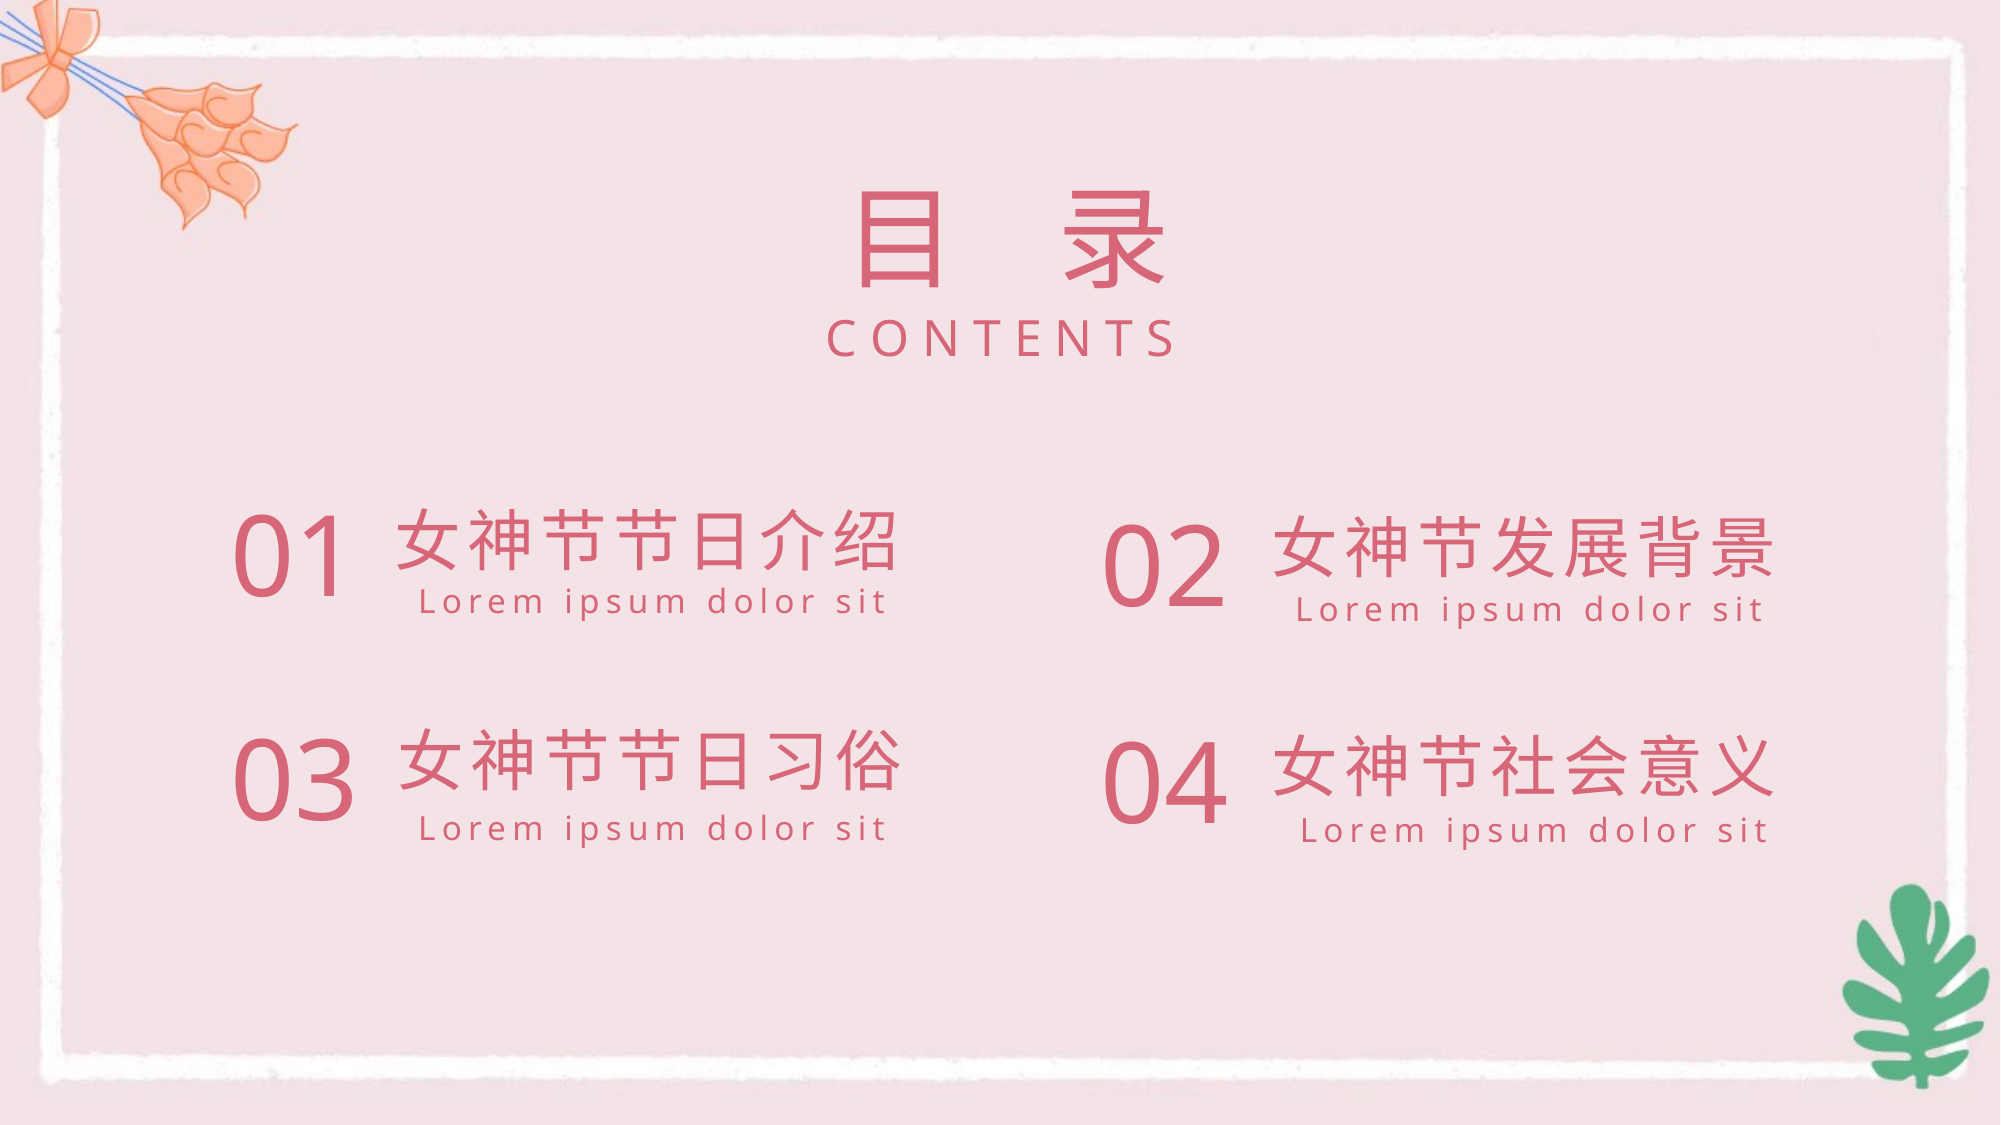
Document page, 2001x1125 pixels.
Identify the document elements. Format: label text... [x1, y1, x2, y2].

picture [0, 0, 2001, 1125]
text_box Lorem ipsum dolor sit [403, 783, 1035, 855]
text_box 女神节节日介绍 [414, 480, 935, 557]
text_box 01 [216, 476, 414, 627]
text_box 04 [1085, 703, 1338, 853]
text_box 女神节社会意义 [1338, 707, 1812, 786]
text_box 女神节发展背景 [1338, 488, 1812, 564]
text_box 女神节节日习俗 [468, 700, 938, 783]
text_box 03 [216, 700, 468, 851]
text_box 02 [1085, 486, 1338, 637]
title 目 录 [204, 145, 1812, 310]
text_box Lorem ipsum dolor sit [1284, 786, 1917, 857]
text_box Lorem ipsum dolor sit [403, 557, 1035, 629]
text_box Lorem ipsum dolor sit [1338, 564, 1912, 636]
text_box C O N T E N T S [811, 299, 1189, 375]
